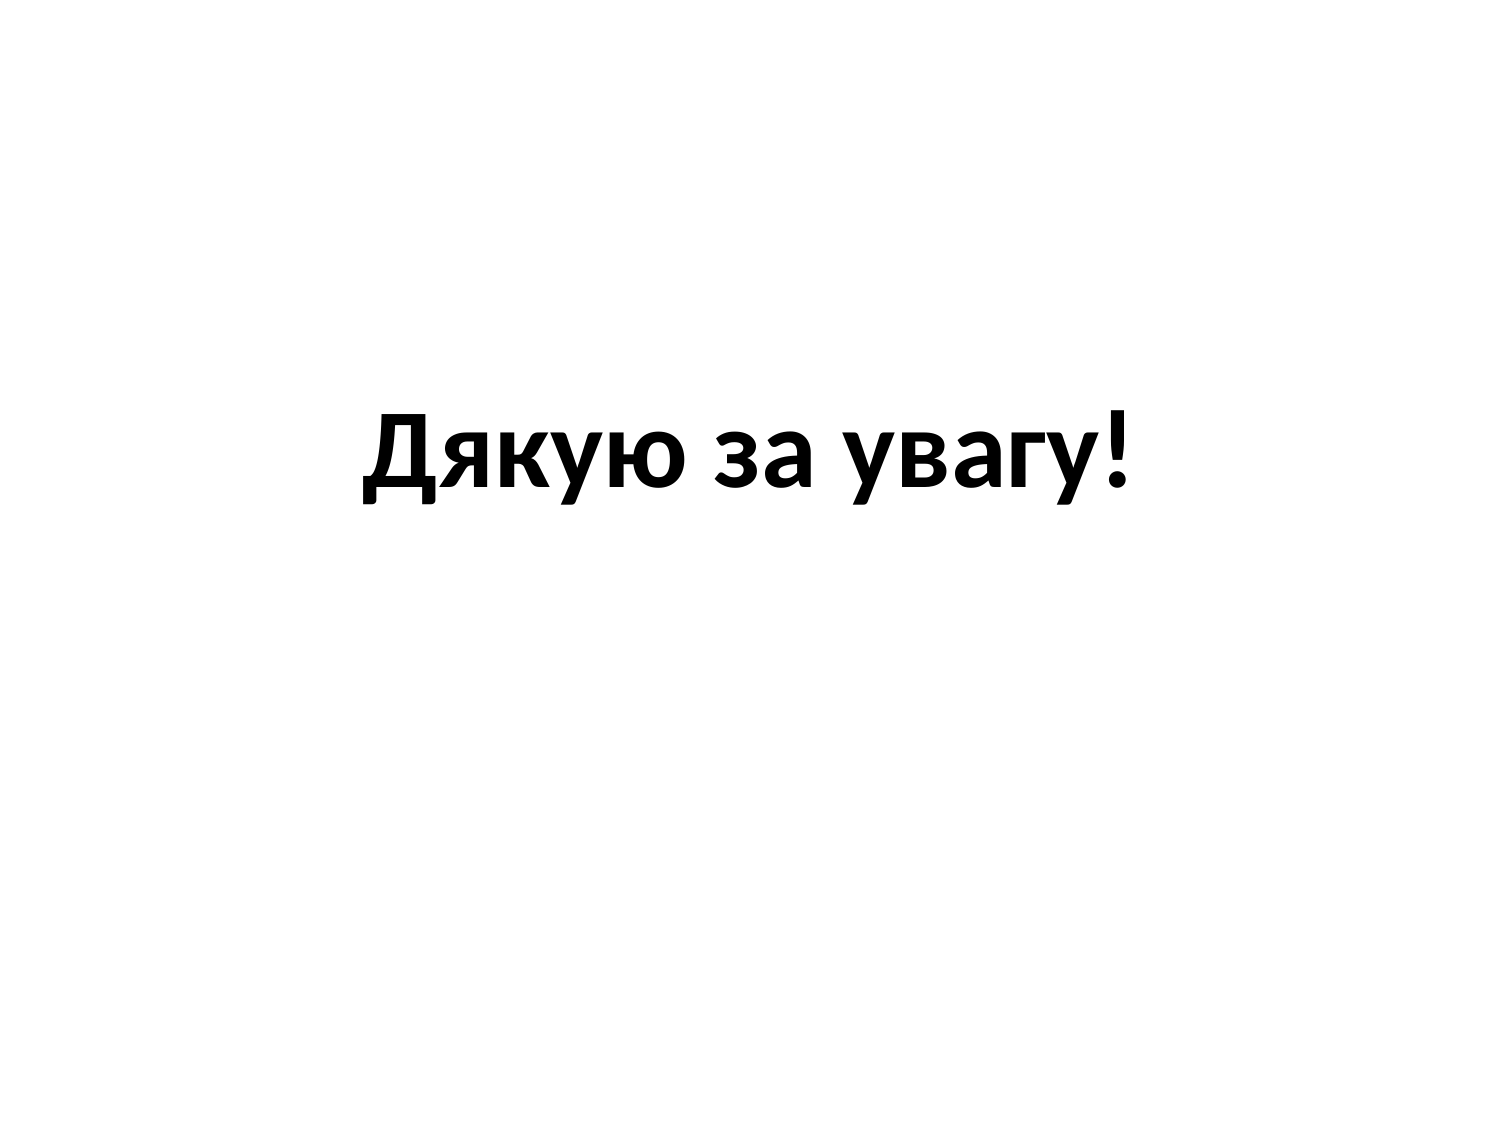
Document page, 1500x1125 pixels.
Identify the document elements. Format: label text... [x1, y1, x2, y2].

list Дякую за увагу! [75, 78, 1425, 1005]
